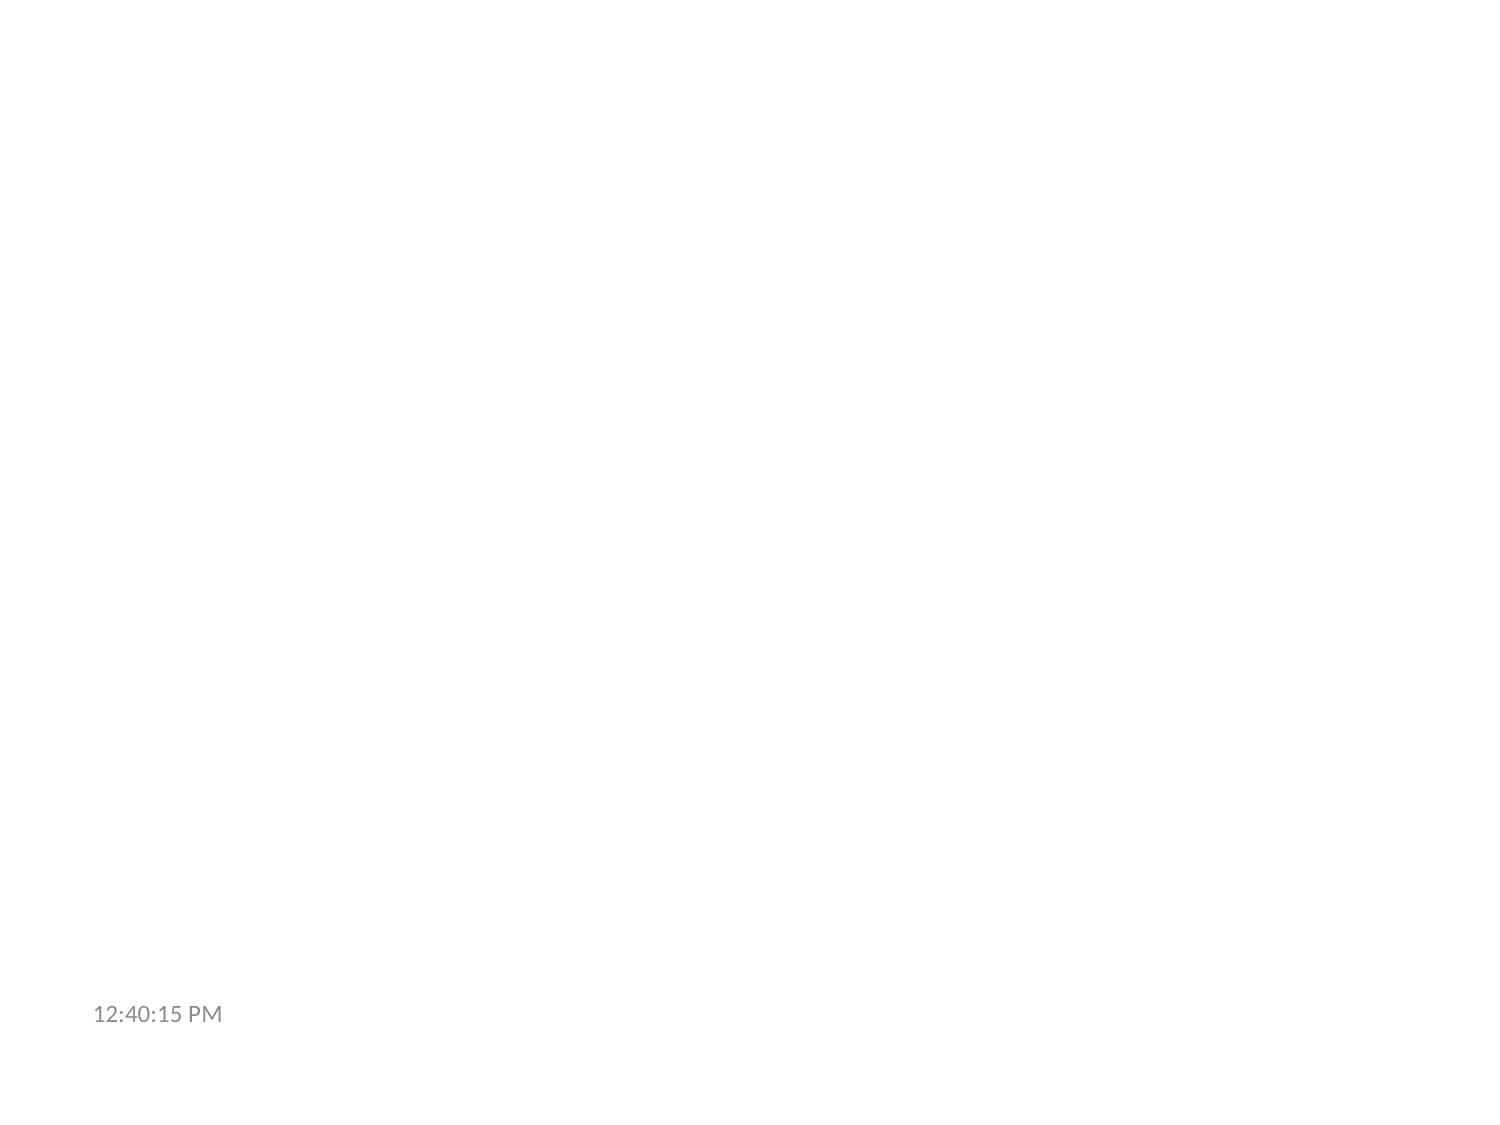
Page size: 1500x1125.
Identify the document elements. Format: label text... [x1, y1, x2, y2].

text_box 3:35:09 PM [77, 982, 428, 1043]
